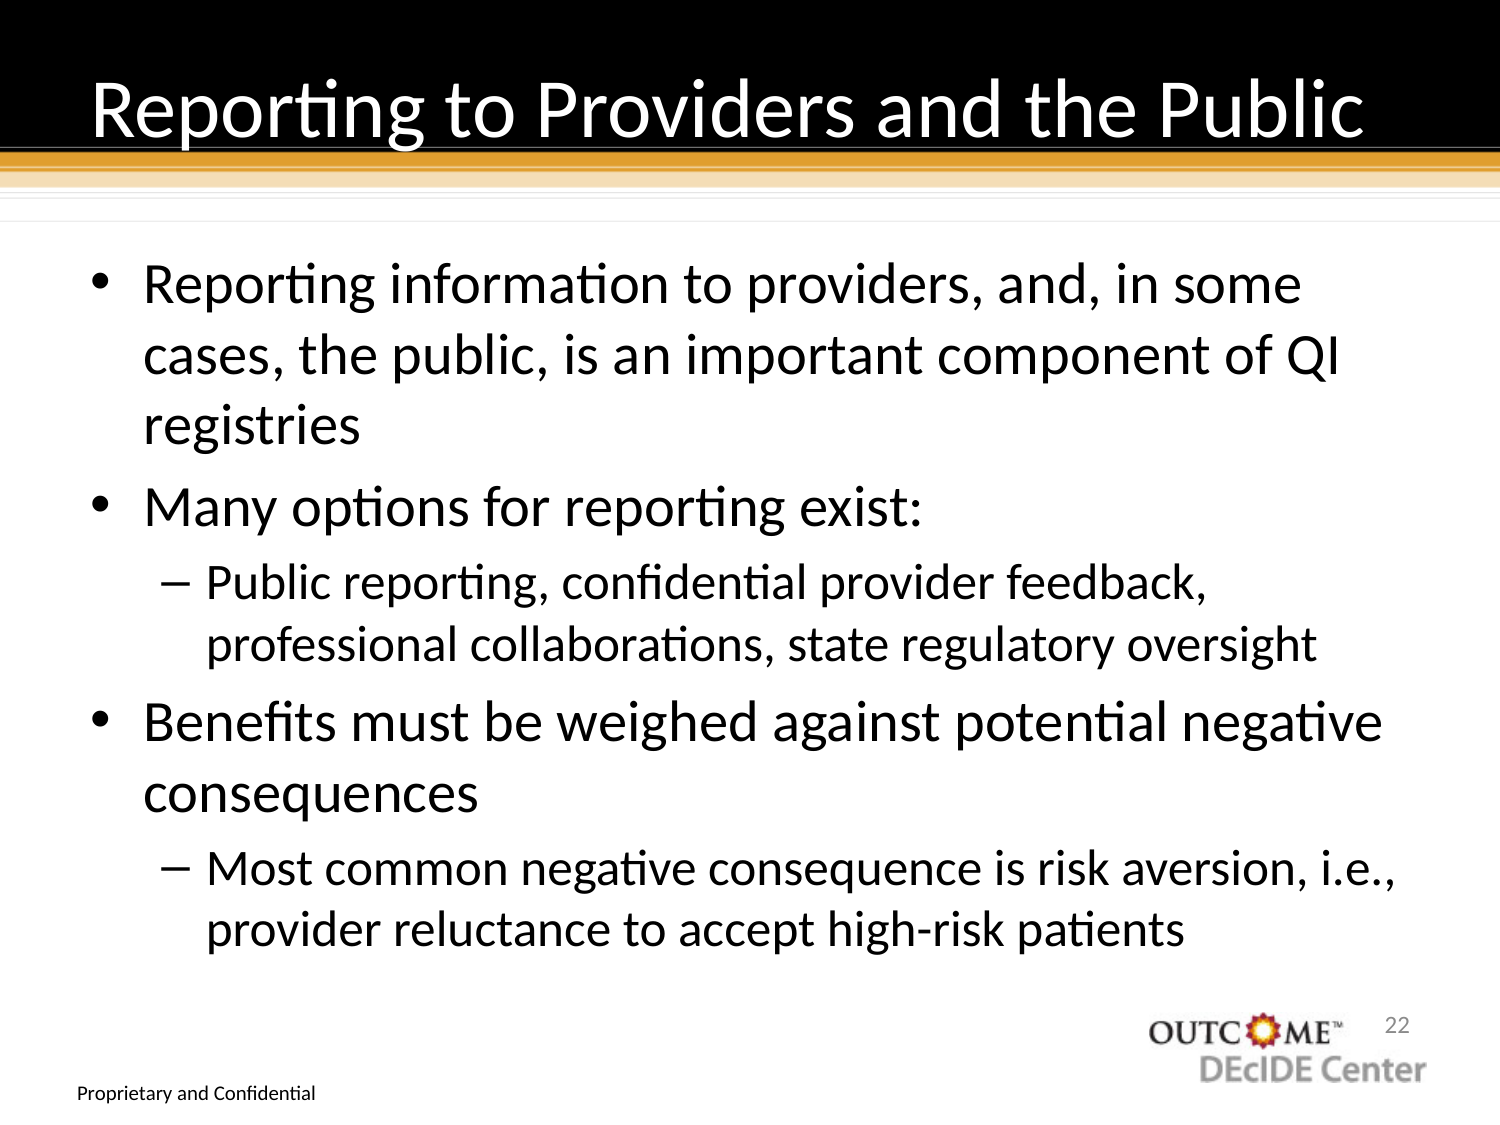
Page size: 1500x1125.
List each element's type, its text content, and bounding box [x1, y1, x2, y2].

slide_number 21 [1074, 999, 1425, 1048]
picture [1149, 1012, 1427, 1083]
title Reporting to Providers and the Public [75, 45, 1425, 163]
picture [0, 0, 1500, 223]
list Reporting information to providers, and, in some cases, the public, is an important component of QI registries Many options for reporting exist: Public reporting, confidential provider feedback, professional collaborations, state regulatory oversight Benefits must be weighed against potential negative consequences Most common negative consequence is risk aversion, i.e., provider reluctance to accept high-risk patients [75, 237, 1425, 975]
